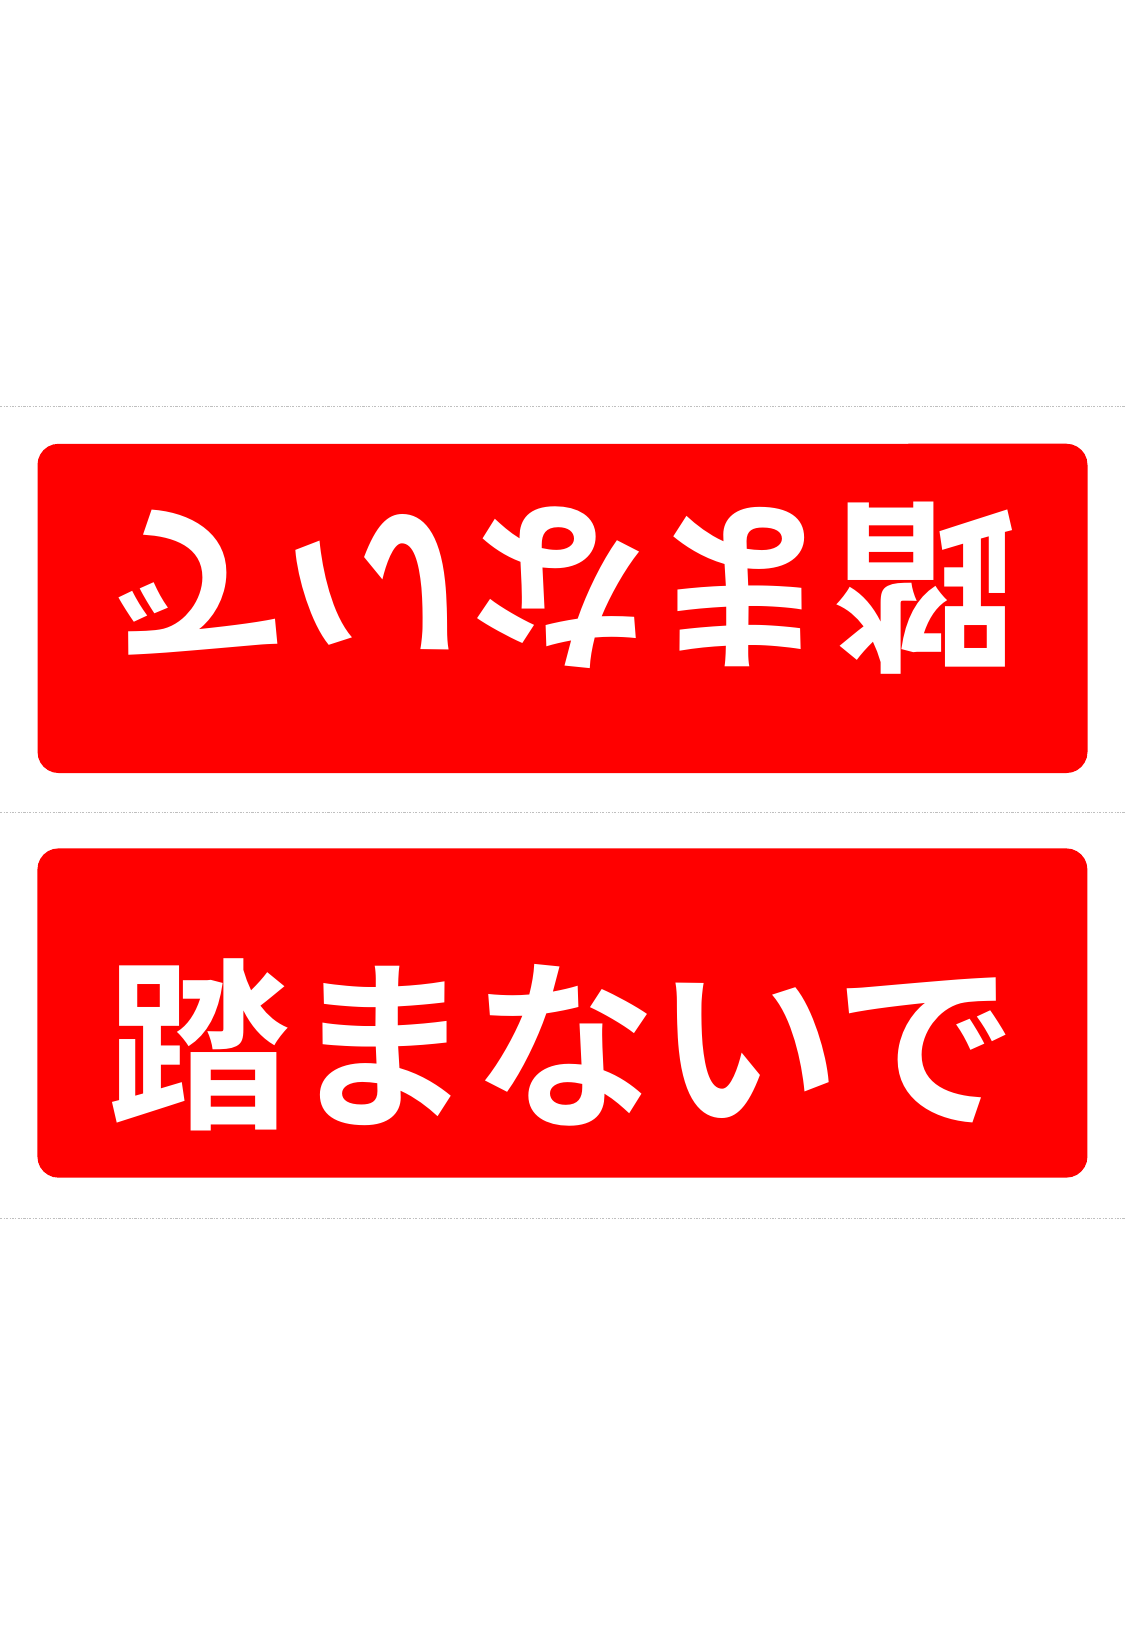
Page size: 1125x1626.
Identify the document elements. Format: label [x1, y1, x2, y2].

text_box [37, 848, 1088, 1178]
text_box [37, 443, 1088, 773]
